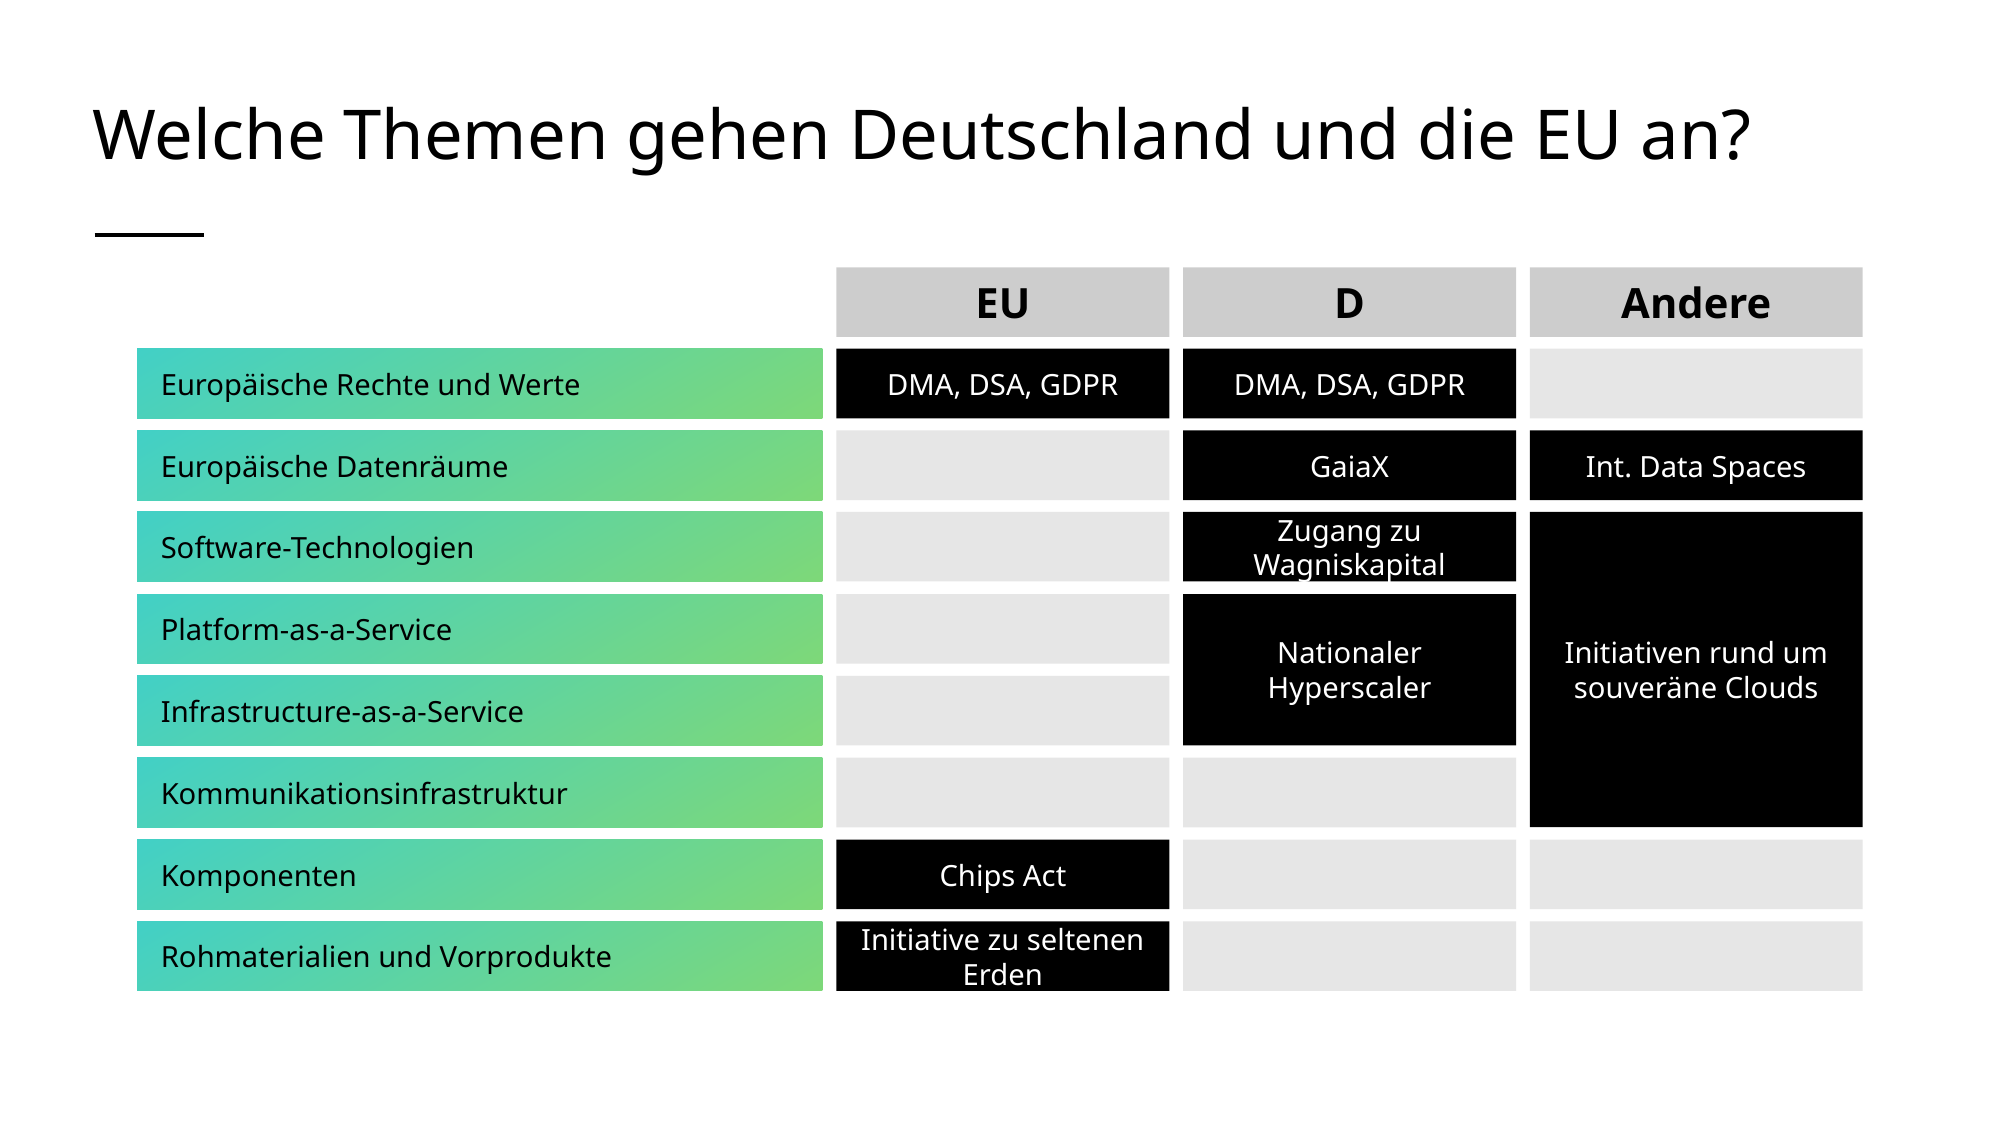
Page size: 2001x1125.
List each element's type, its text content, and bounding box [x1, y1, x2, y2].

title Welche Themen gehen Deutschland und die EU an? [77, 67, 1803, 197]
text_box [137, 267, 1863, 991]
